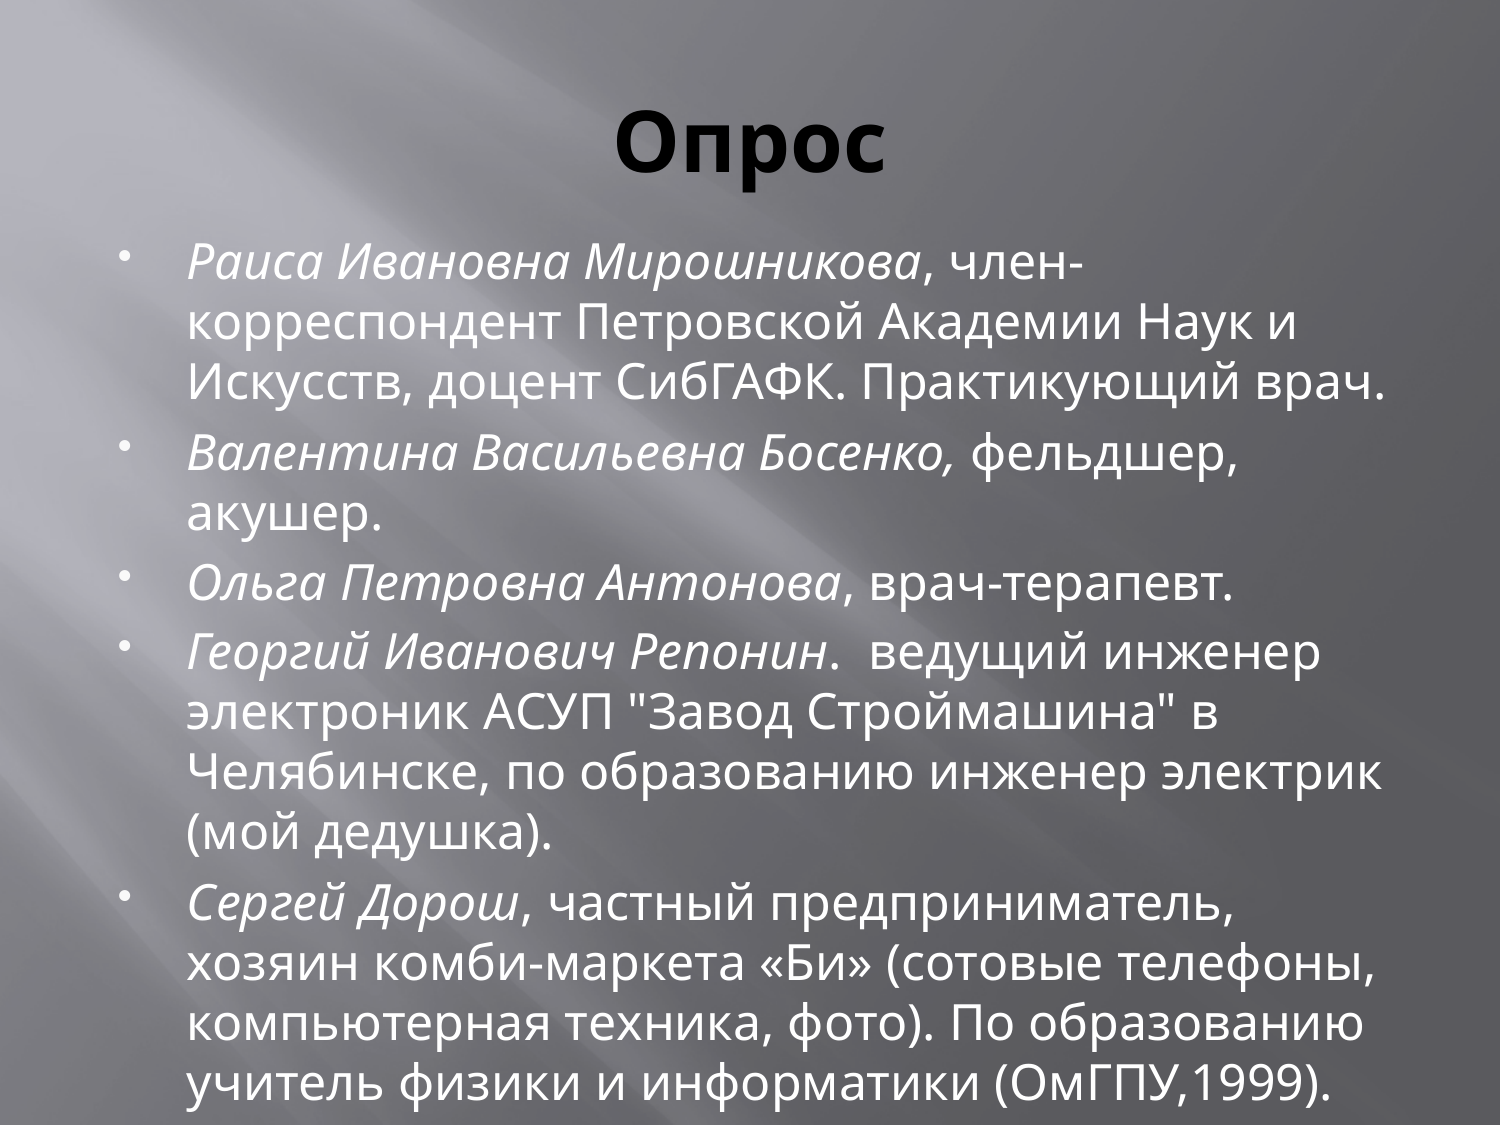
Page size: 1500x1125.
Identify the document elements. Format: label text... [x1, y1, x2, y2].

list Раиса Ивановна Мирошникова, член-корреспондент Петровской Академии Наук и Искусств, доцент СибГАФК. Практикующий врач. Валентина Васильевна Босенко, фельдшер, акушер. Ольга Петровна Антонова, врач-терапевт. Георгий Иванович Репонин. ведущий инженер электроник АСУП "Завод Строймашина" в Челябинске, по образованию инженер электрик (мой дедушка). Сергей Дорош, частный предприниматель, хозяин комби-маркета «Би» (сотовые телефоны, компьютерная техника, фото). По образованию учитель физики и информатики (ОмГПУ,1999). [82, 222, 1432, 1067]
title Опрос [75, 45, 1425, 233]
